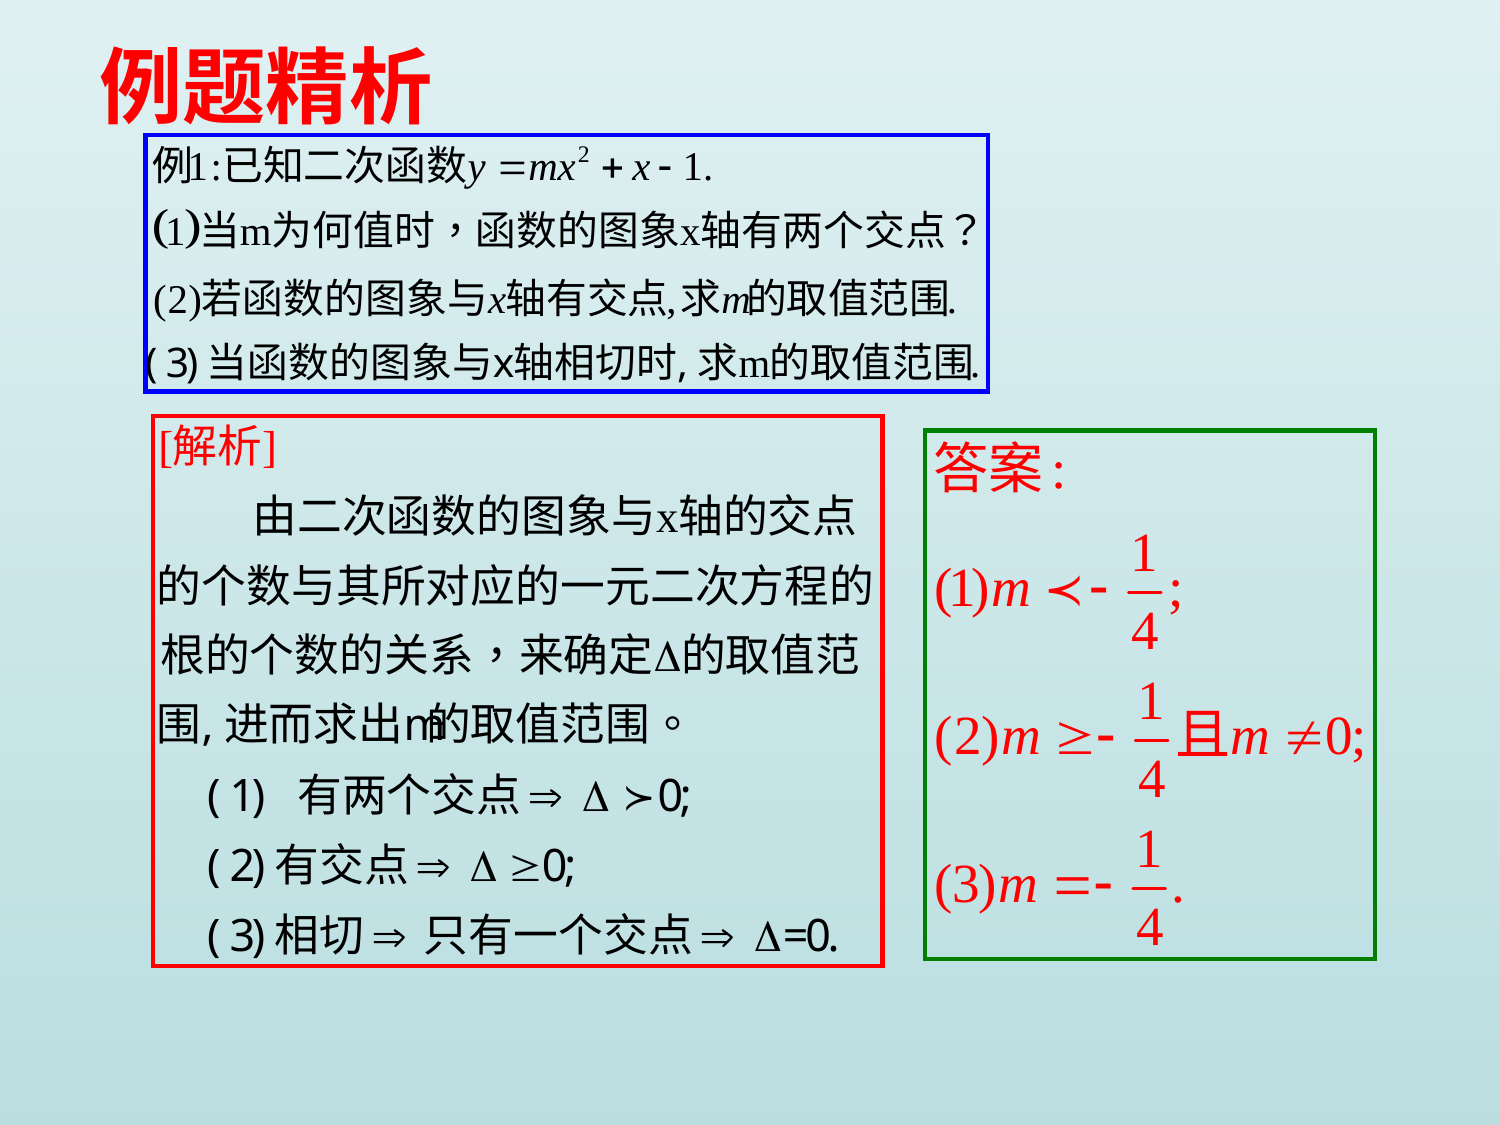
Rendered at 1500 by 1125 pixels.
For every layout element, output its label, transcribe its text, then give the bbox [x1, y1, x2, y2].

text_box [927, 432, 1373, 957]
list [147, 137, 987, 390]
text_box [154, 418, 881, 965]
title 例题精析 [53, 31, 479, 138]
